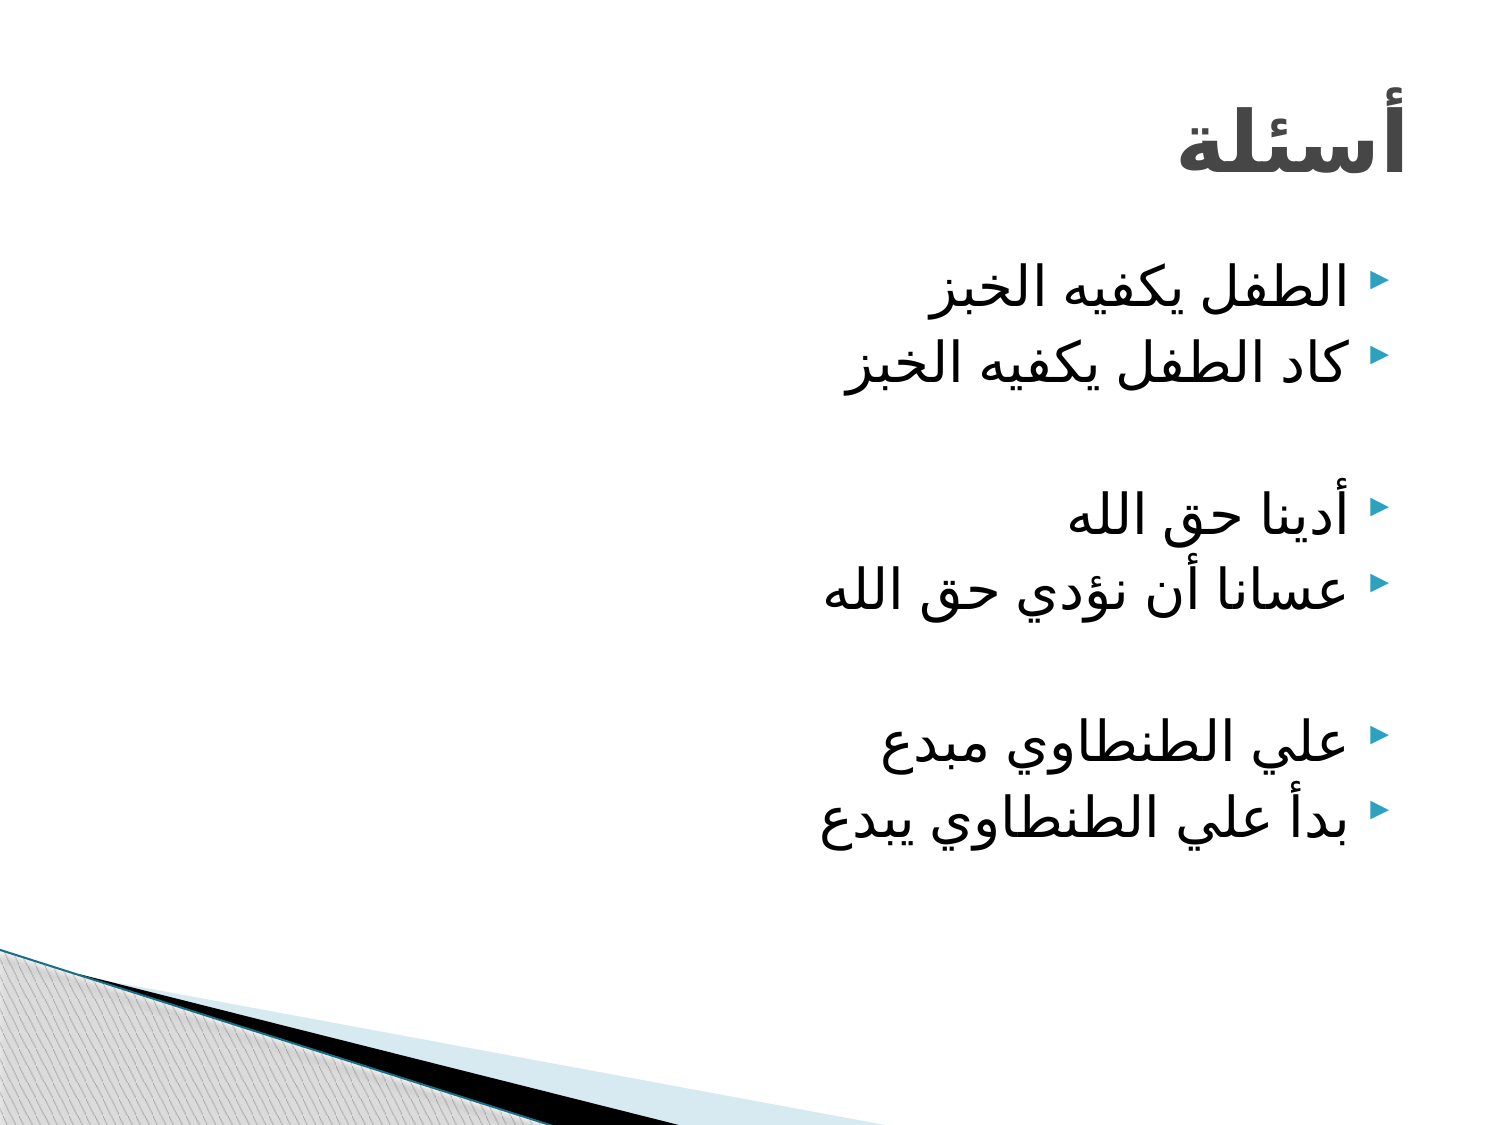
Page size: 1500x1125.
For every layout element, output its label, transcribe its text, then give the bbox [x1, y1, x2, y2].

title أسئلة [75, 45, 1425, 233]
list الطفل يكفيه الخبز كاد الطفل يكفيه الخبز أدينا حق الله عسانا أن نؤدي حق الله علي الطنطاوي مبدع بدأ علي الطنطاوي يبدع [75, 243, 1425, 986]
